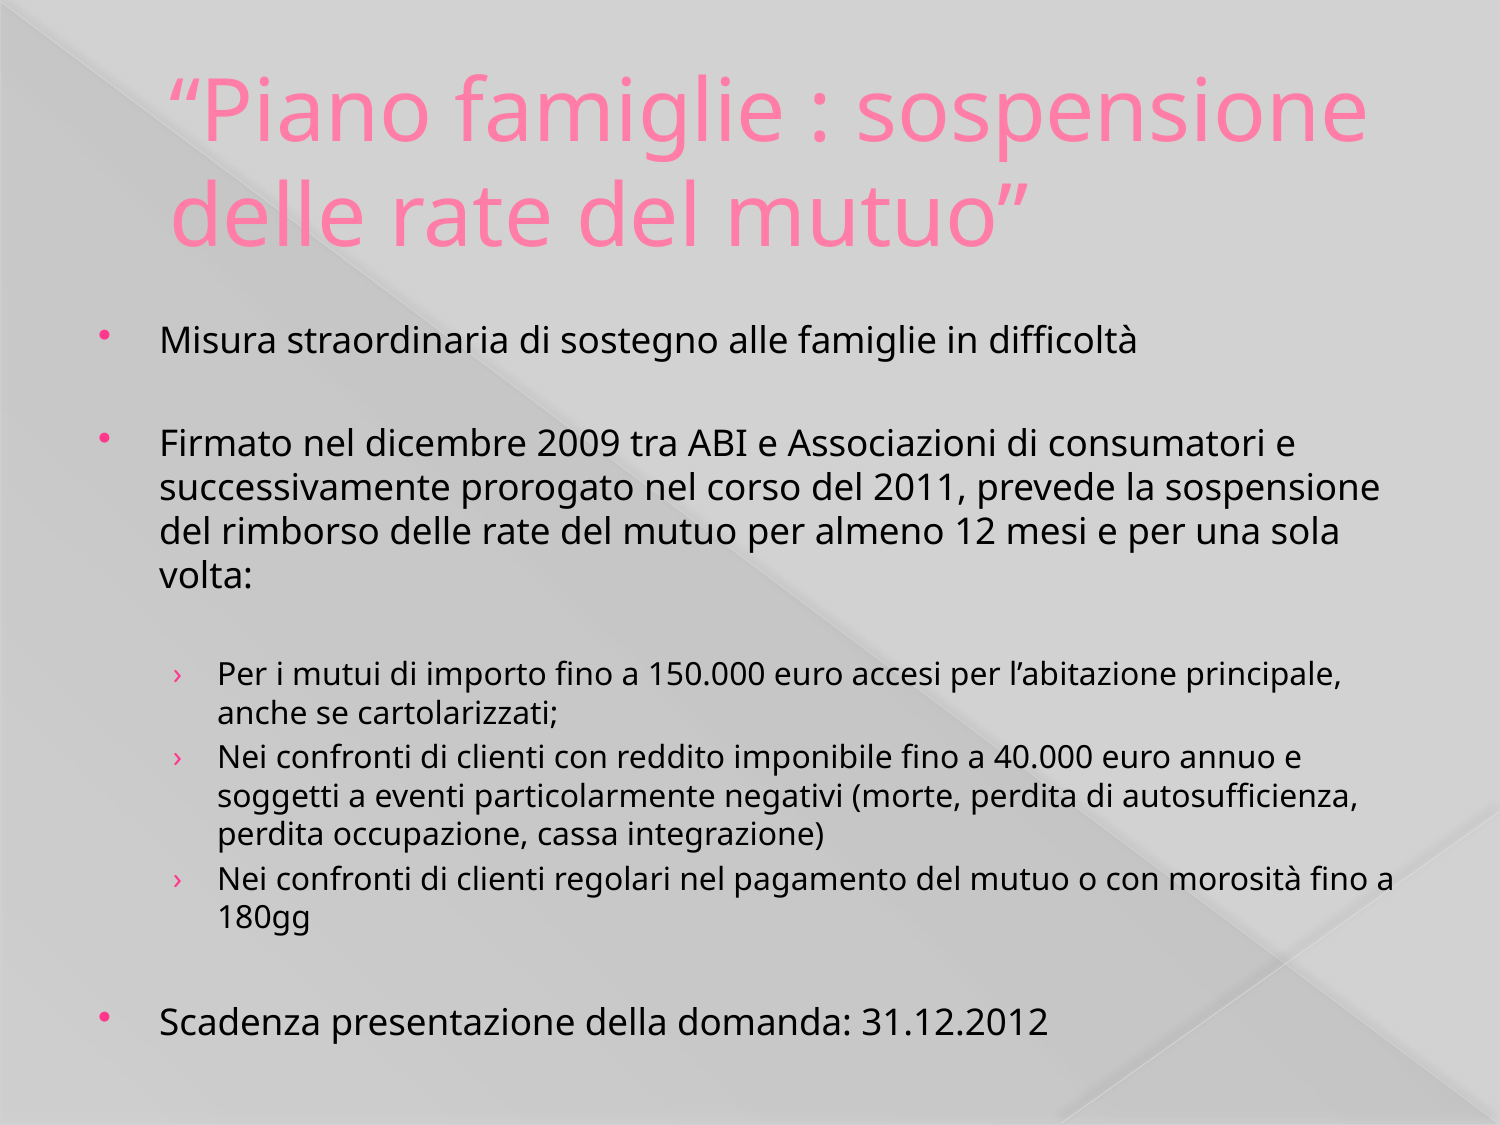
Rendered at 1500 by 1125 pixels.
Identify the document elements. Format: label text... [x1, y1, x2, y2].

list Misura straordinaria di sostegno alle famiglie in difficoltà Firmato nel dicembre 2009 tra ABI e Associazioni di consumatori e successivamente prorogato nel corso del 2011, prevede la sospensione del rimborso delle rate del mutuo per almeno 12 mesi e per una sola volta: Per i mutui di importo fino a 150.000 euro accesi per l’abitazione principale, anche se cartolarizzati; Nei confronti di clienti con reddito imponibile fino a 40.000 euro annuo e soggetti a eventi particolarmente negativi (morte, perdita di autosufficienza, perdita occupazione, cassa integrazione) Nei confronti di clienti regolari nel pagamento del mutuo o con morosità fino a 180gg Scadenza presentazione della domanda: 31.12.2012 [75, 308, 1425, 1059]
title “Piano famiglie : sospensione delle rate del mutuo” [75, 43, 1425, 274]
